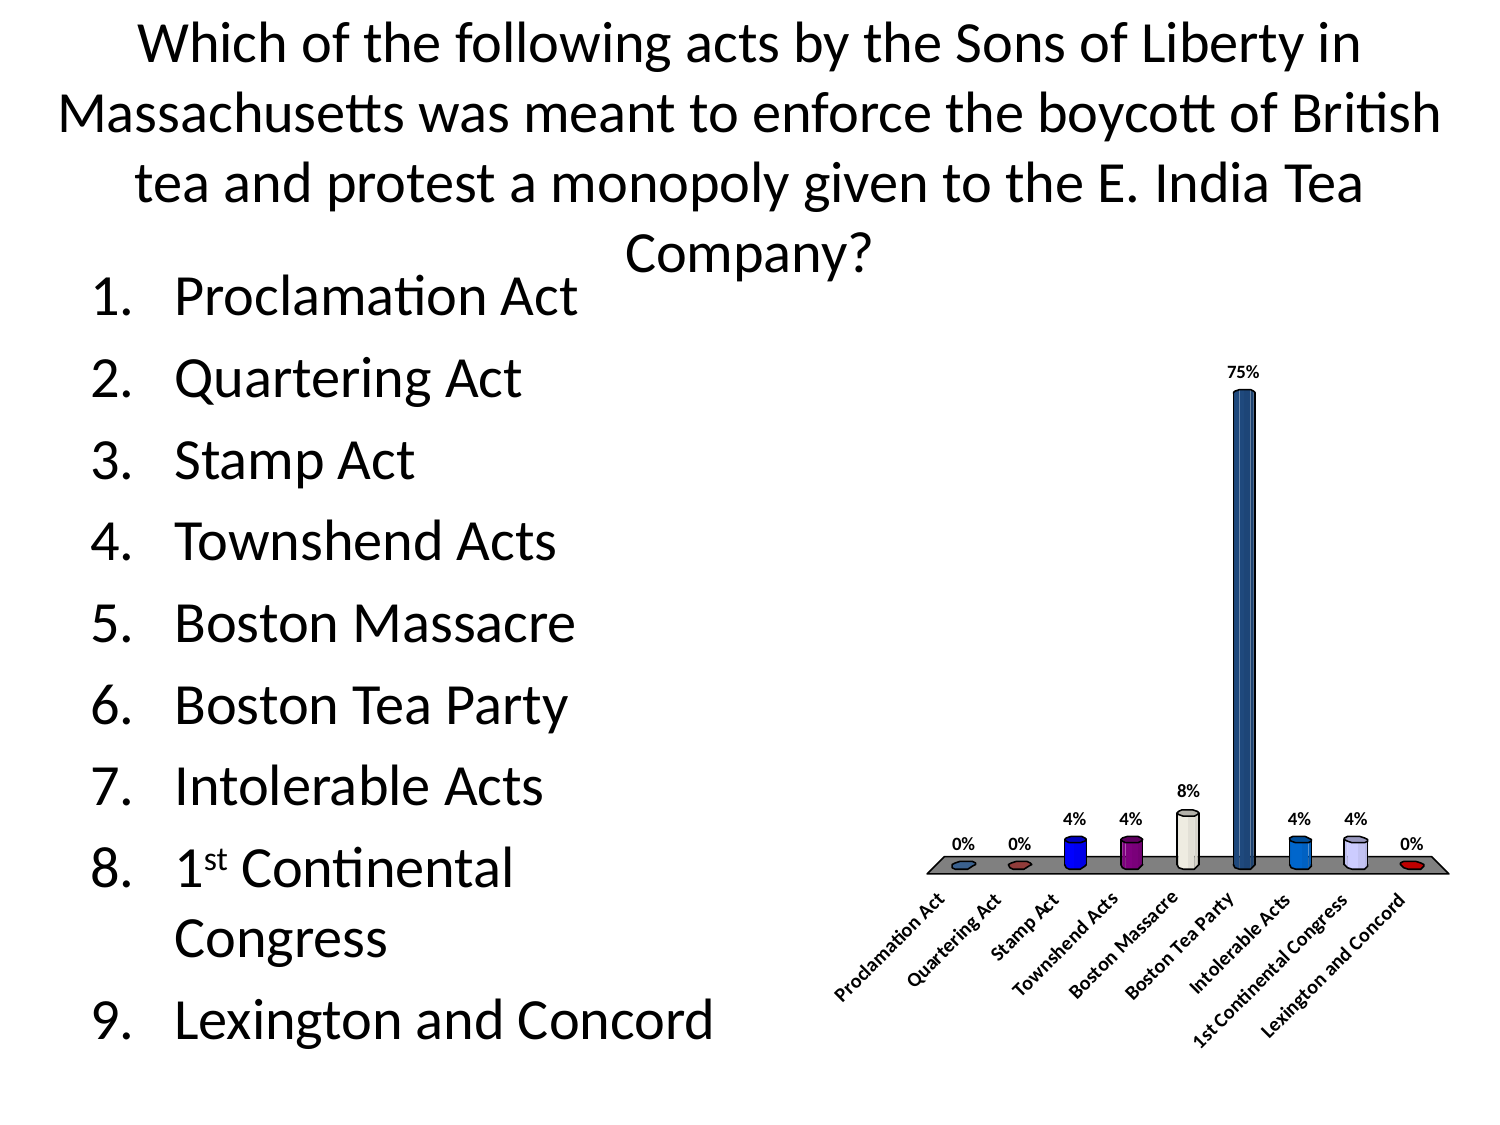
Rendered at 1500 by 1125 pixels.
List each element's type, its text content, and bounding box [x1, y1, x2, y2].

list Proclamation Act Quartering Act Stamp Act Townshend Acts Boston Massacre Boston Tea Party Intolerable Acts 1st Continental Congress Lexington and Concord [75, 249, 750, 1075]
title Which of the following acts by the Sons of Liberty in Massachusetts was meant to enforce the boycott of British tea and protest a monopoly given to the E. India Tea Company? [0, 0, 1500, 288]
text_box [739, 270, 1490, 1115]
